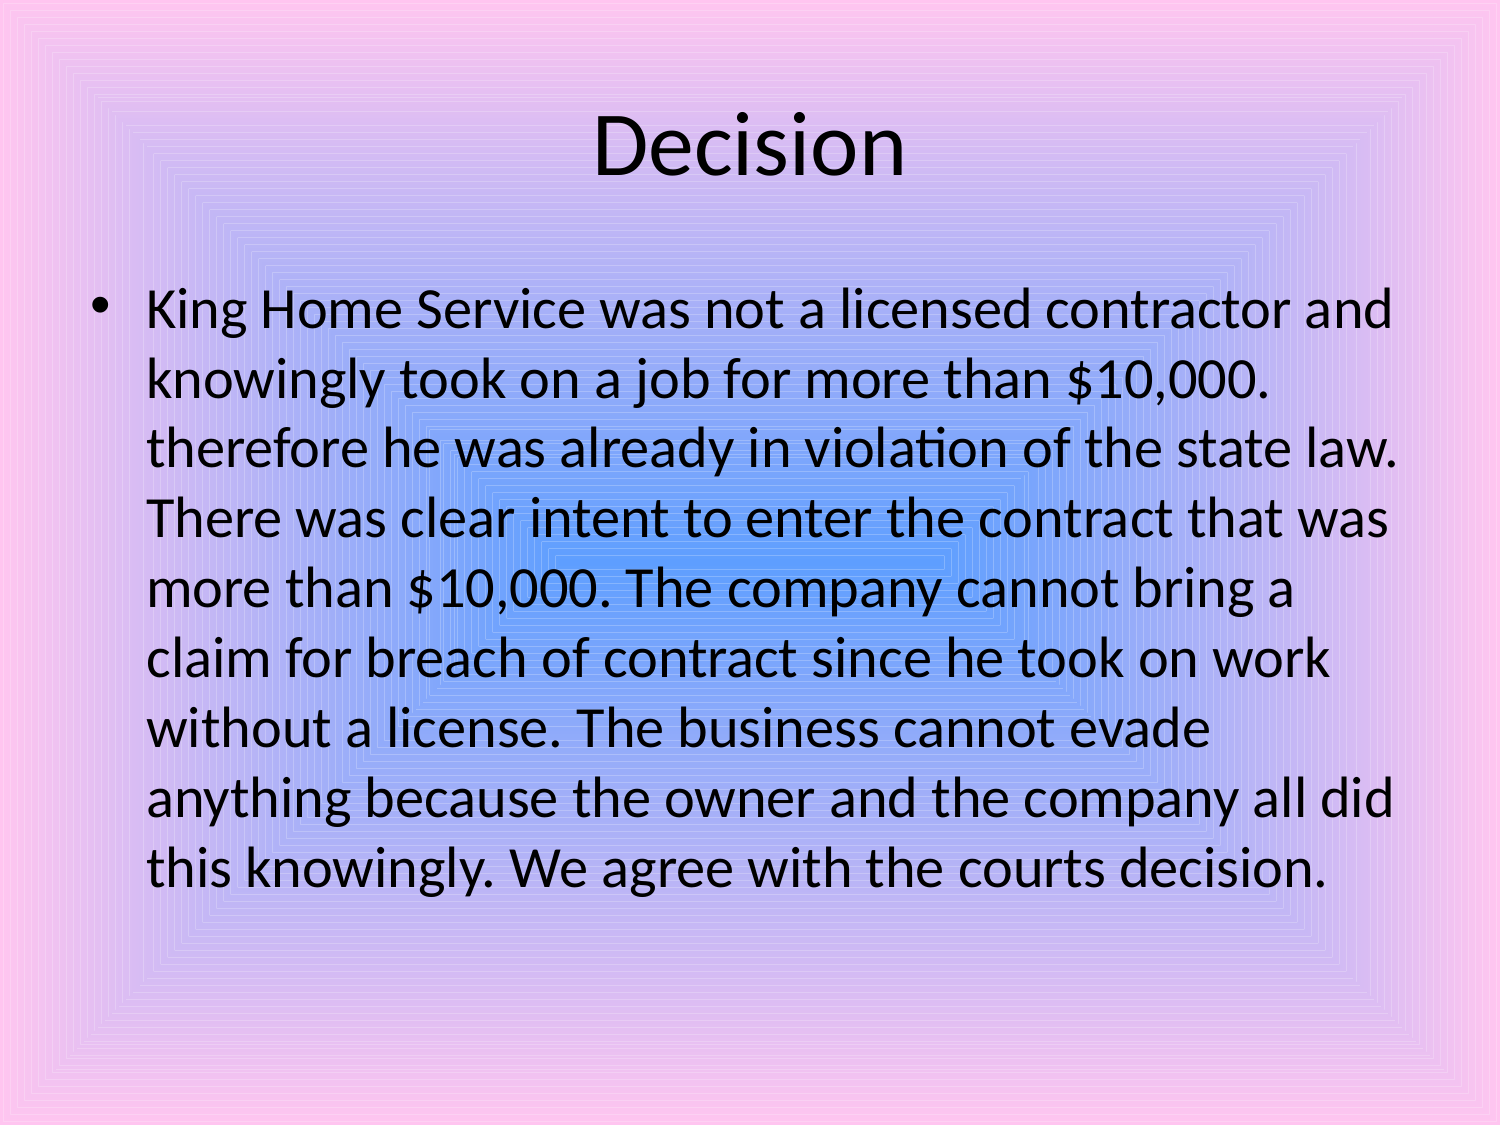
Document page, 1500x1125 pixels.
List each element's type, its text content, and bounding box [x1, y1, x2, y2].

title Decision [75, 45, 1425, 233]
list King Home Service was not a licensed contractor and knowingly took on a job for more than $10,000. therefore he was already in violation of the state law. There was clear intent to enter the contract that was more than $10,000. The company cannot bring a claim for breach of contract since he took on work without a license. The business cannot evade anything because the owner and the company all did this knowingly. We agree with the courts decision. [75, 262, 1425, 1005]
